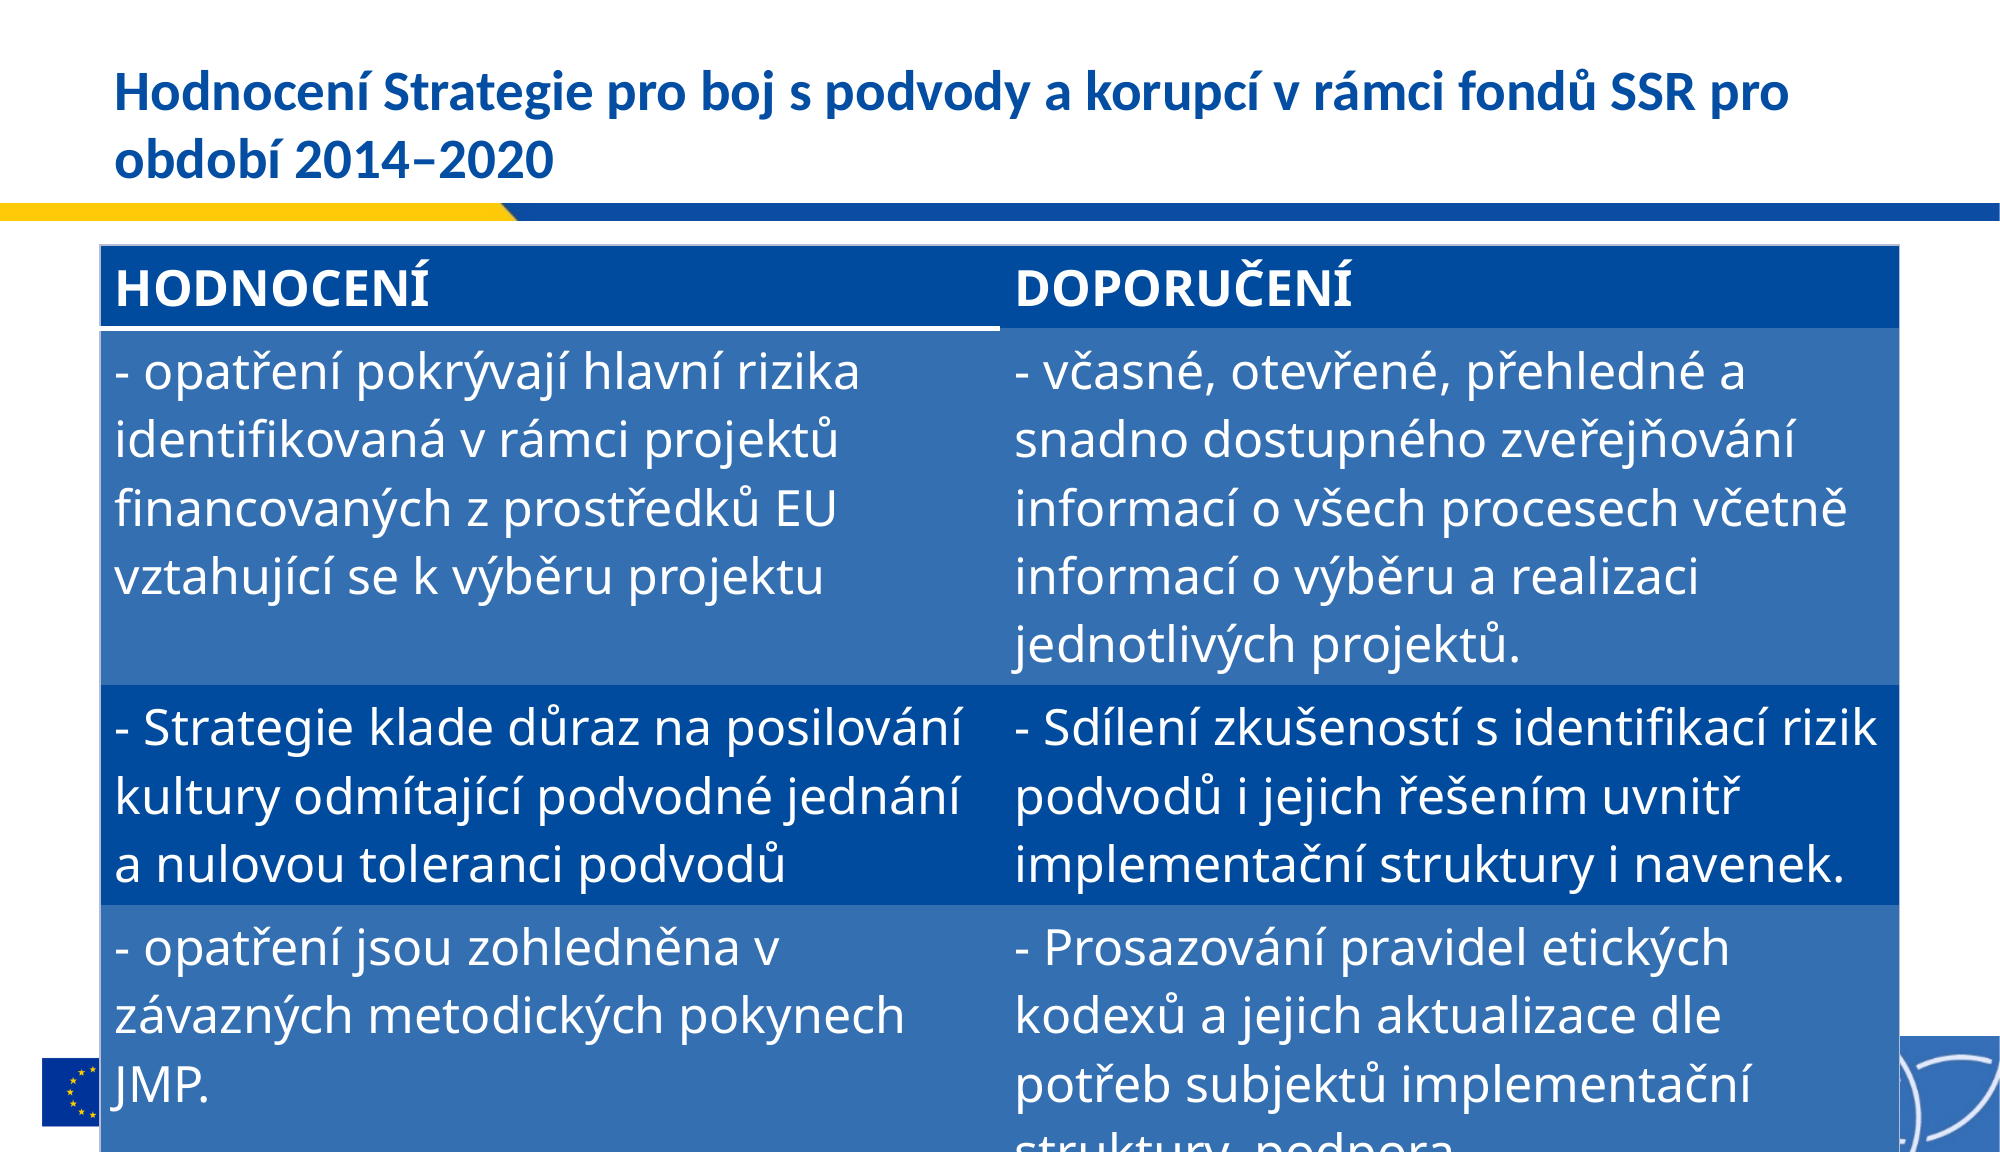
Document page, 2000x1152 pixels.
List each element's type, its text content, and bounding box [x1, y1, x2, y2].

title Hodnocení Strategie pro boj s podvody a korupcí v rámci fondů SSR pro období 2014–2020 [99, 46, 1900, 198]
table_cell - Strategie klade důraz na posilování kultury odmítající podvodné jednání a nulovou toleranci podvodů [101, 685, 1000, 905]
table_cell - včasné, otevřené, přehledné a snadno dostupného zveřejňování informací o všech procesech včetně informací o výběru a realizaci jednotlivých projektů. [1000, 328, 1899, 685]
table_header HODNOCENÍ [101, 246, 1000, 326]
table_cell - opatření jsou zohledněna v závazných metodických pokynech JMP. [101, 905, 1000, 1152]
picture [19, 1035, 99, 1149]
table_cell - Sdílení zkušeností s identifikací rizik podvodů i jejich řešením uvnitř implementační struktury i navenek. [1000, 685, 1899, 905]
picture [0, 203, 2000, 221]
table_cell - opatření pokrývají hlavní rizika identifikovaná v rámci projektů financovaných z prostředků EU vztahující se k výběru projektu [101, 331, 1000, 685]
table_header DOPORUČENÍ [1000, 246, 1899, 328]
table_cell - Prosazování pravidel etických kodexů a jejich aktualizace dle potřeb subjektů implementační struktury, podpora a ochrana oznamovatelů. [1000, 905, 1899, 1152]
picture [1900, 1036, 2000, 1152]
